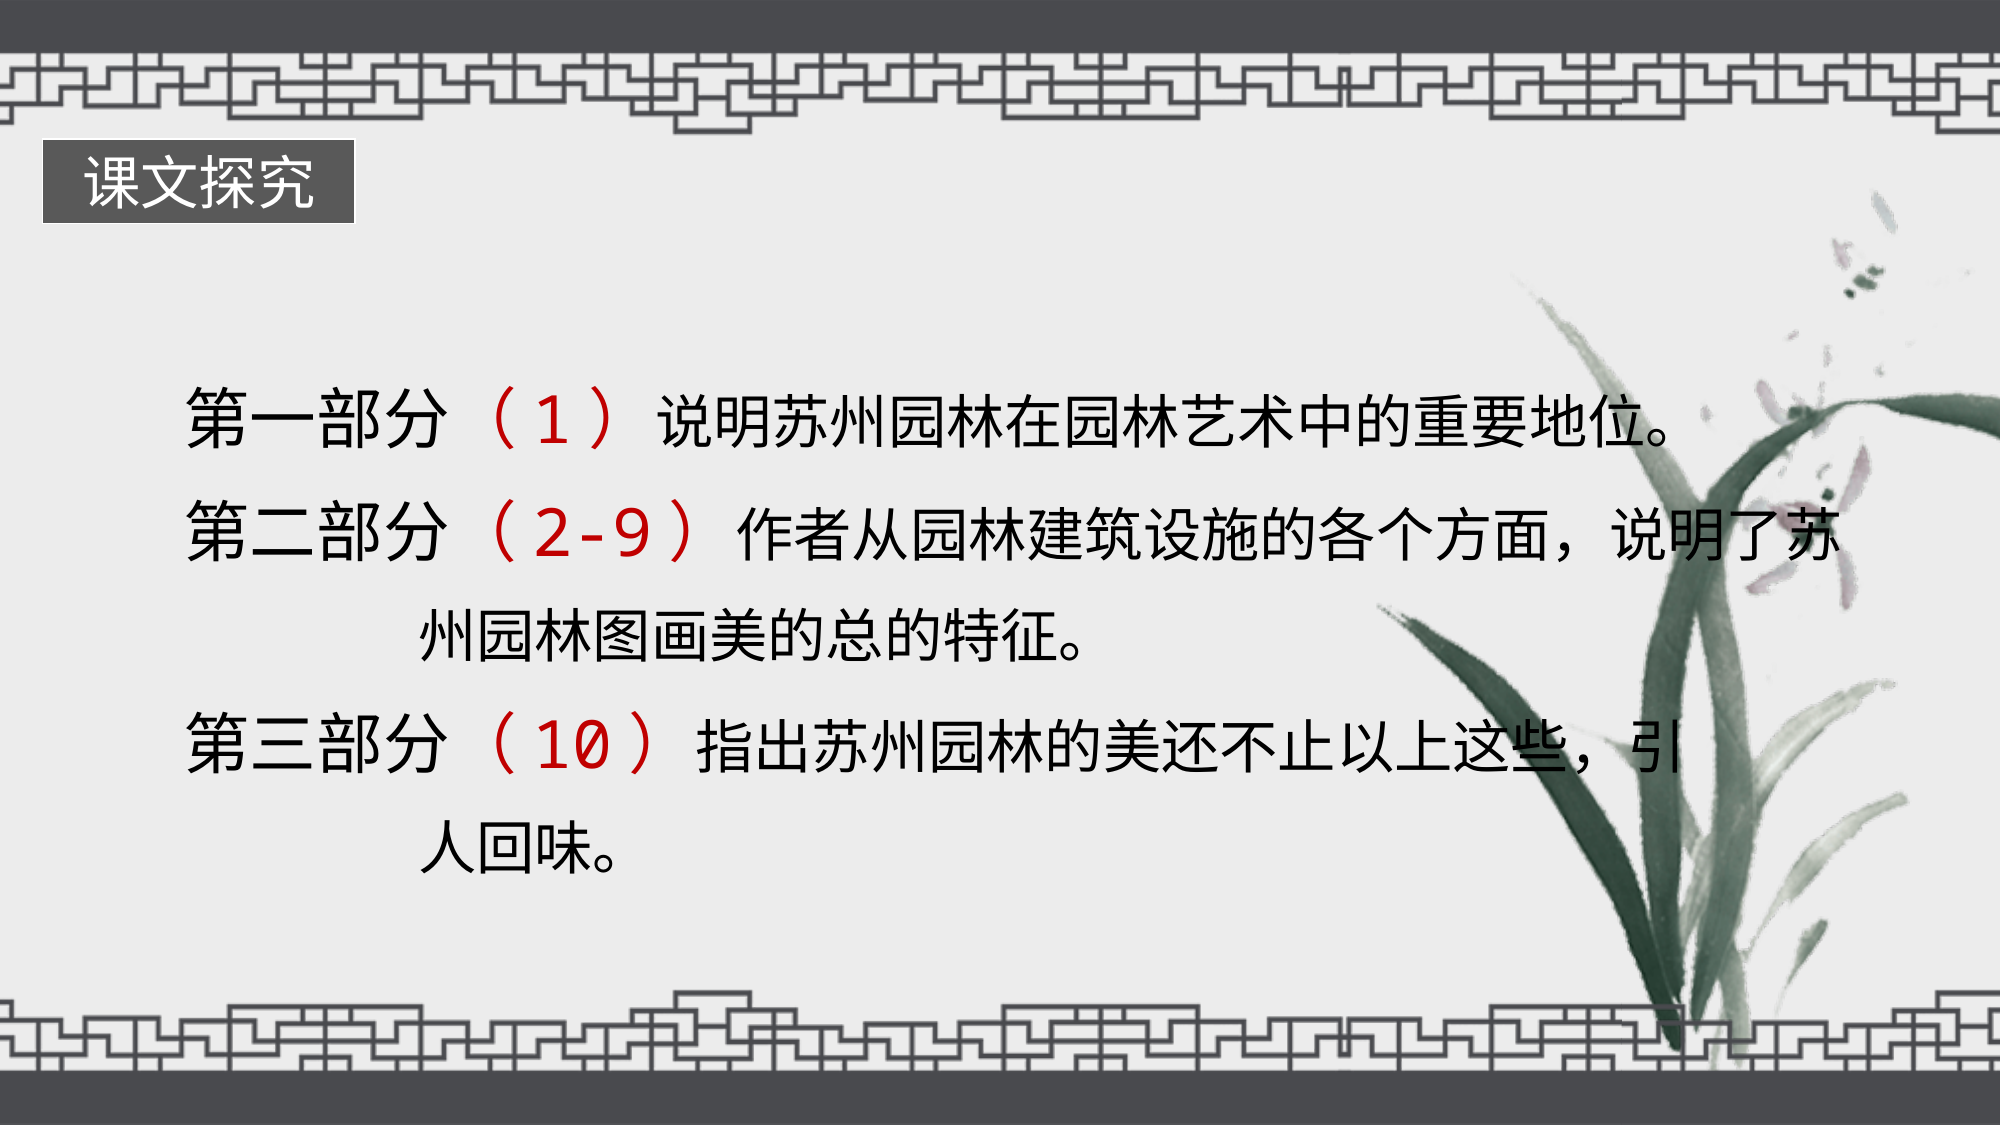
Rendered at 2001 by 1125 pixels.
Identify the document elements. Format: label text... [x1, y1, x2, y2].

text_box 课文探究 [42, 139, 355, 224]
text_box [0, 0, 2000, 136]
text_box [0, 989, 2000, 1125]
text_box 第一部分（1）说明苏州园林在园林艺术中的重要地位。 第二部分（2-9）作者从园林建筑设施的各个方面，说明了苏 州园林图画美的总的特征。 第三部分（10）指出苏州园林的美还不止以上这些，引 人回味。 [168, 369, 1376, 889]
picture [1376, 187, 2000, 989]
